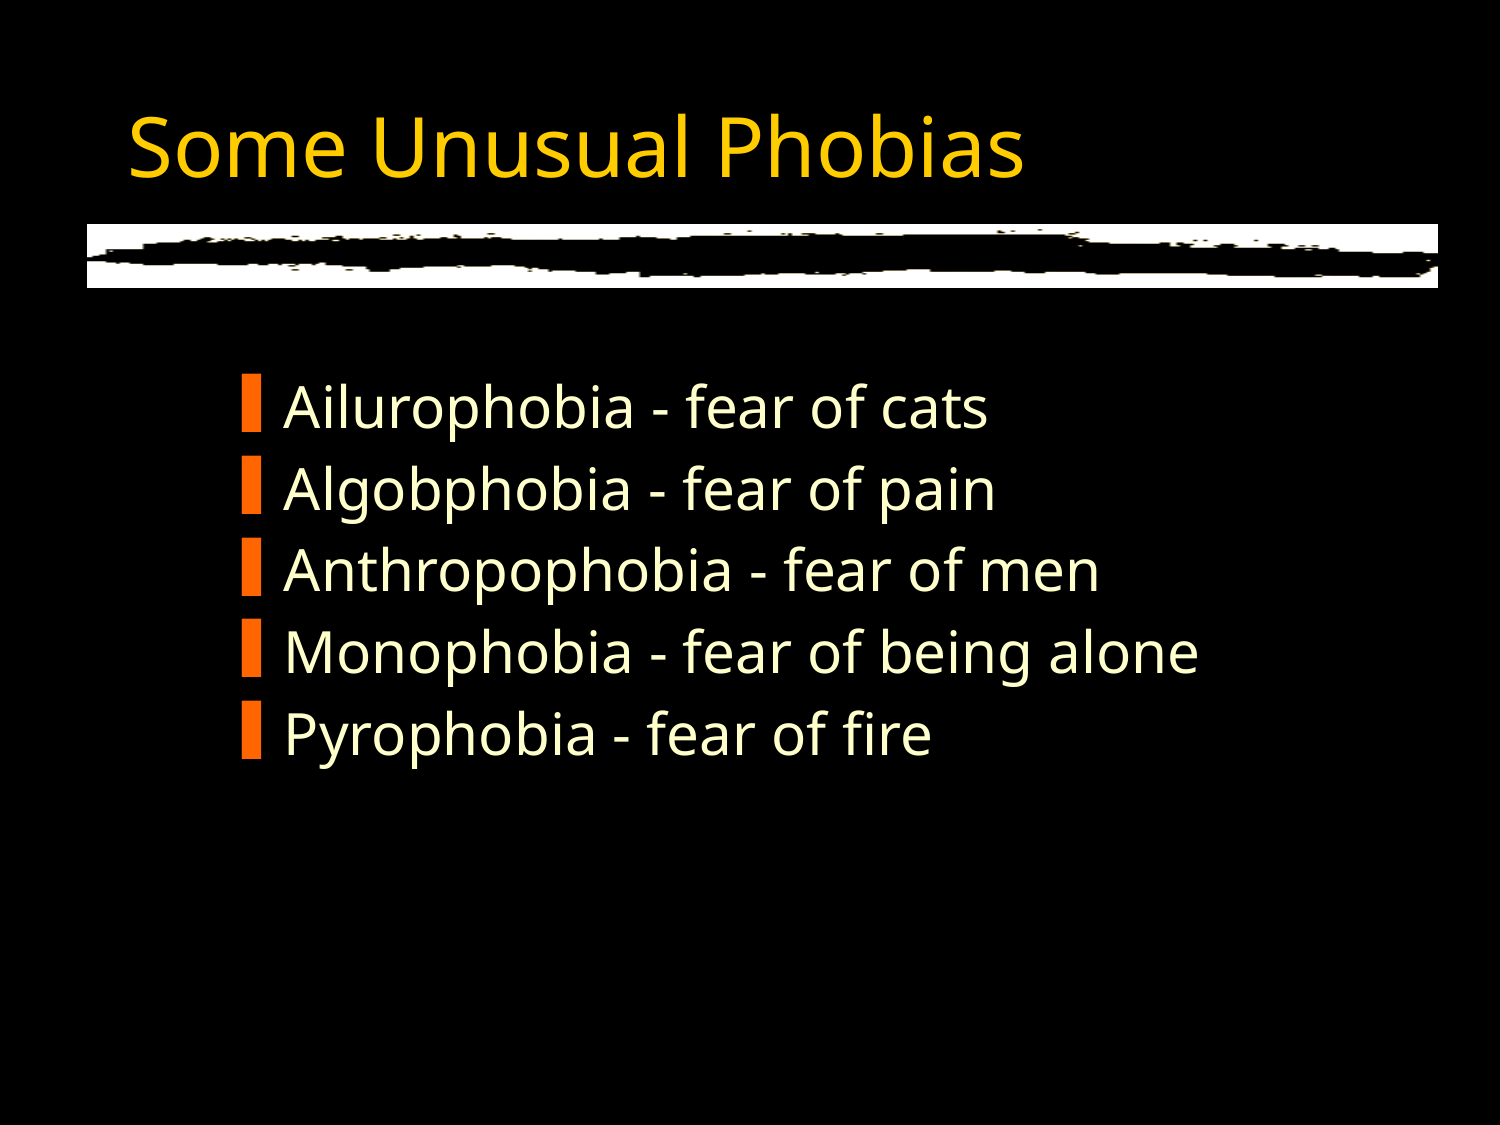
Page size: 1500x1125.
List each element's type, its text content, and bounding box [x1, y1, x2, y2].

title Some Unusual Phobias [112, 49, 1426, 238]
list Ailurophobia - fear of cats Algobphobia - fear of pain Anthropophobia - fear of men Monophobia - fear of being alone Pyrophobia - fear of fire [212, 362, 1500, 1048]
